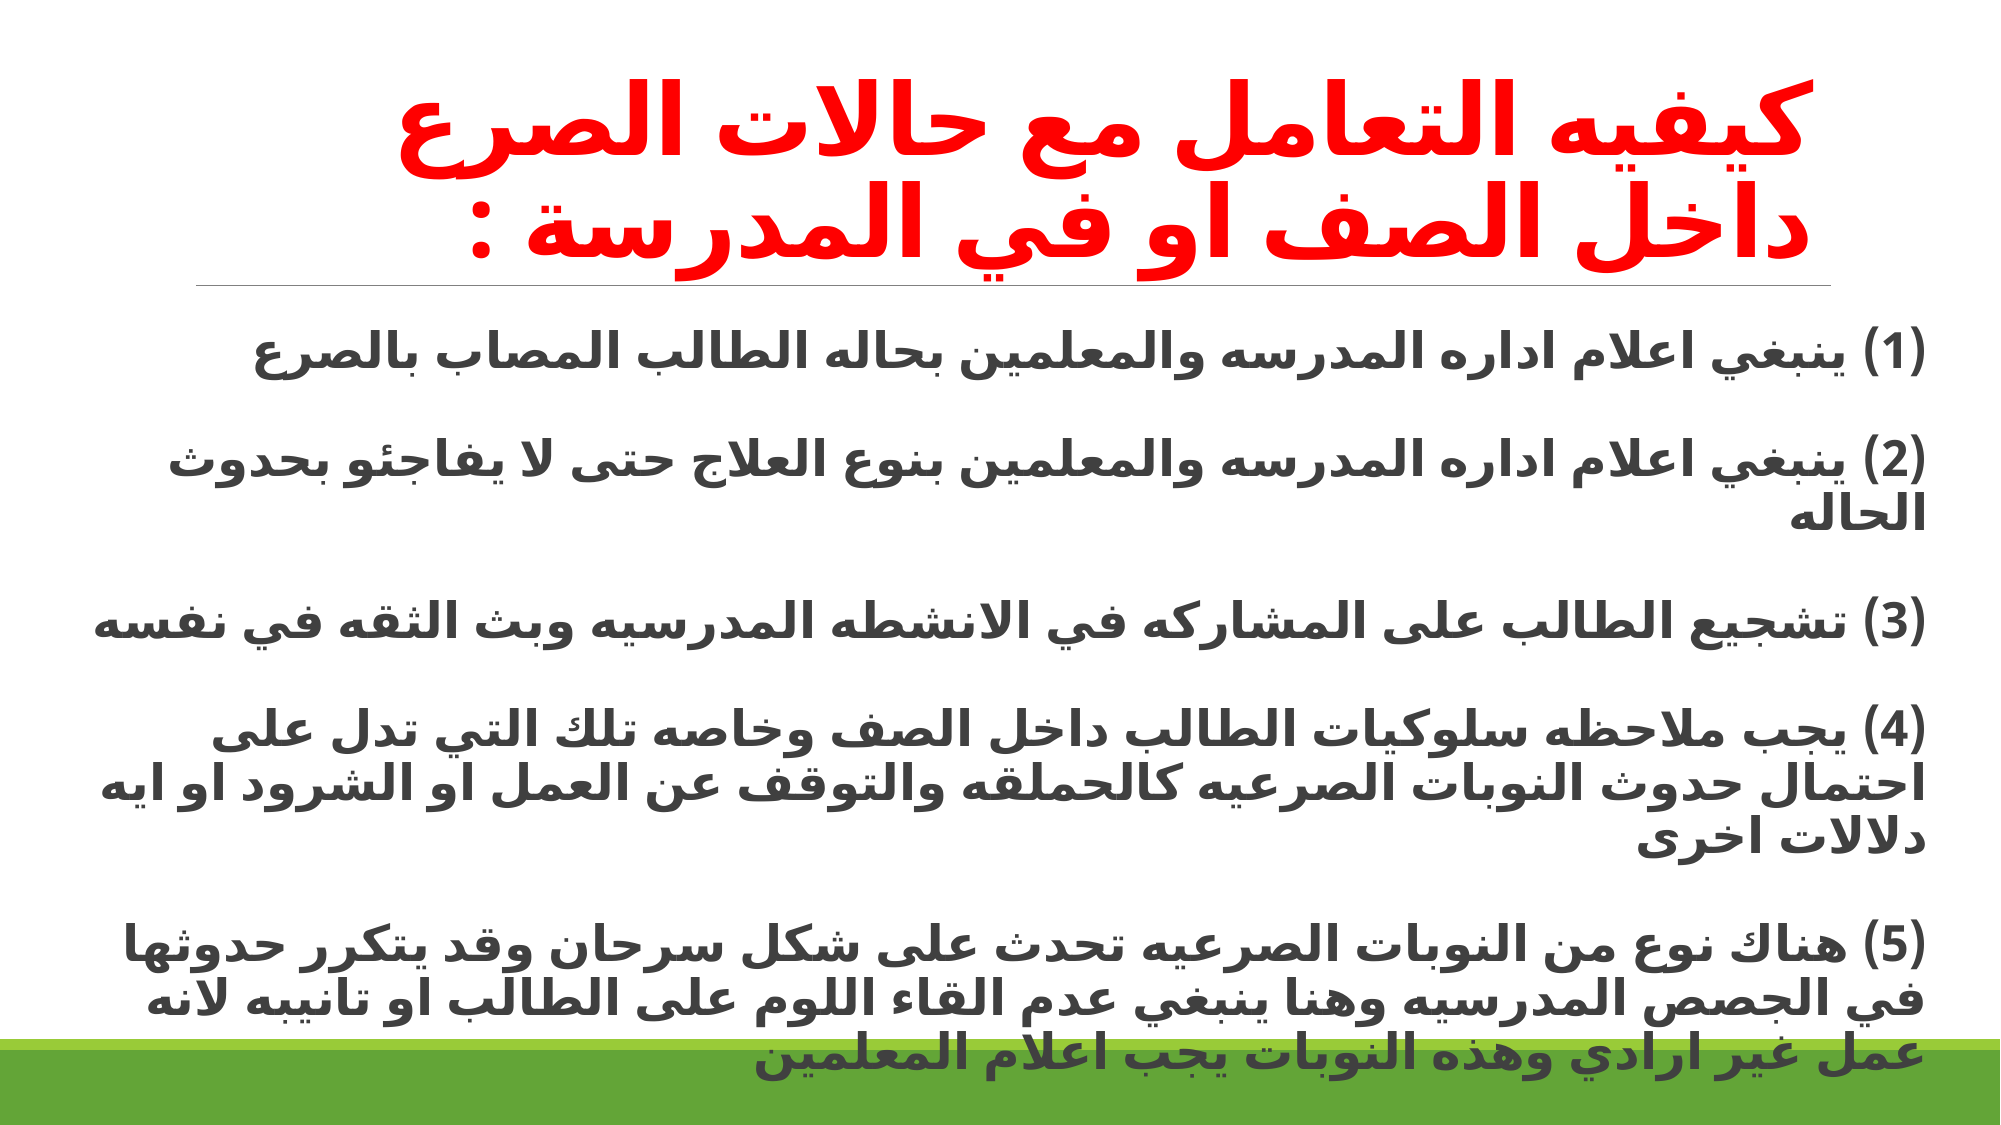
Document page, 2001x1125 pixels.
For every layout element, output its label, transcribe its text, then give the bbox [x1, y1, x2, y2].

list (1) ينبغي اعلام اداره المدرسه والمعلمين بحاله الطالب المصاب بالصرع (2) ينبغي اعلام اداره المدرسه والمعلمين بنوع العلاج حتى لا يفاجئو بحدوث الحاله (3) تشجيع الطالب على المشاركه في الانشطه المدرسيه وبث الثقه في نفسه (4) يجب ملاحظه سلوكيات الطالب داخل الصف وخاصه تلك التي تدل على احتمال حدوث النوبات الصرعيه كالحملقه والتوقف عن العمل او الشرود او ايه دلالات اخرى (5) هناك نوع من النوبات الصرعيه تحدث على شكل سرحان وقد يتكرر حدوثها في الجصص المدرسيه وهنا ينبغي عدم القاء اللوم على الطالب او تانيبه لانه عمل غير ارادي وهذه النوبات يجب اعلام المعلمين (6) تدريب الطلاب على الهدوء والسكينه والتصرف بلباقه اثناء حدوث النوبه لاحد زملائهم والتعرف على الطريقه المناسبه لمساعدته خلال النوبه وما بعدها [38, 317, 1944, 1081]
title كيفيه التعامل مع حالات الصرع داخل الصف او في المدرسة : [180, 47, 1830, 285]
